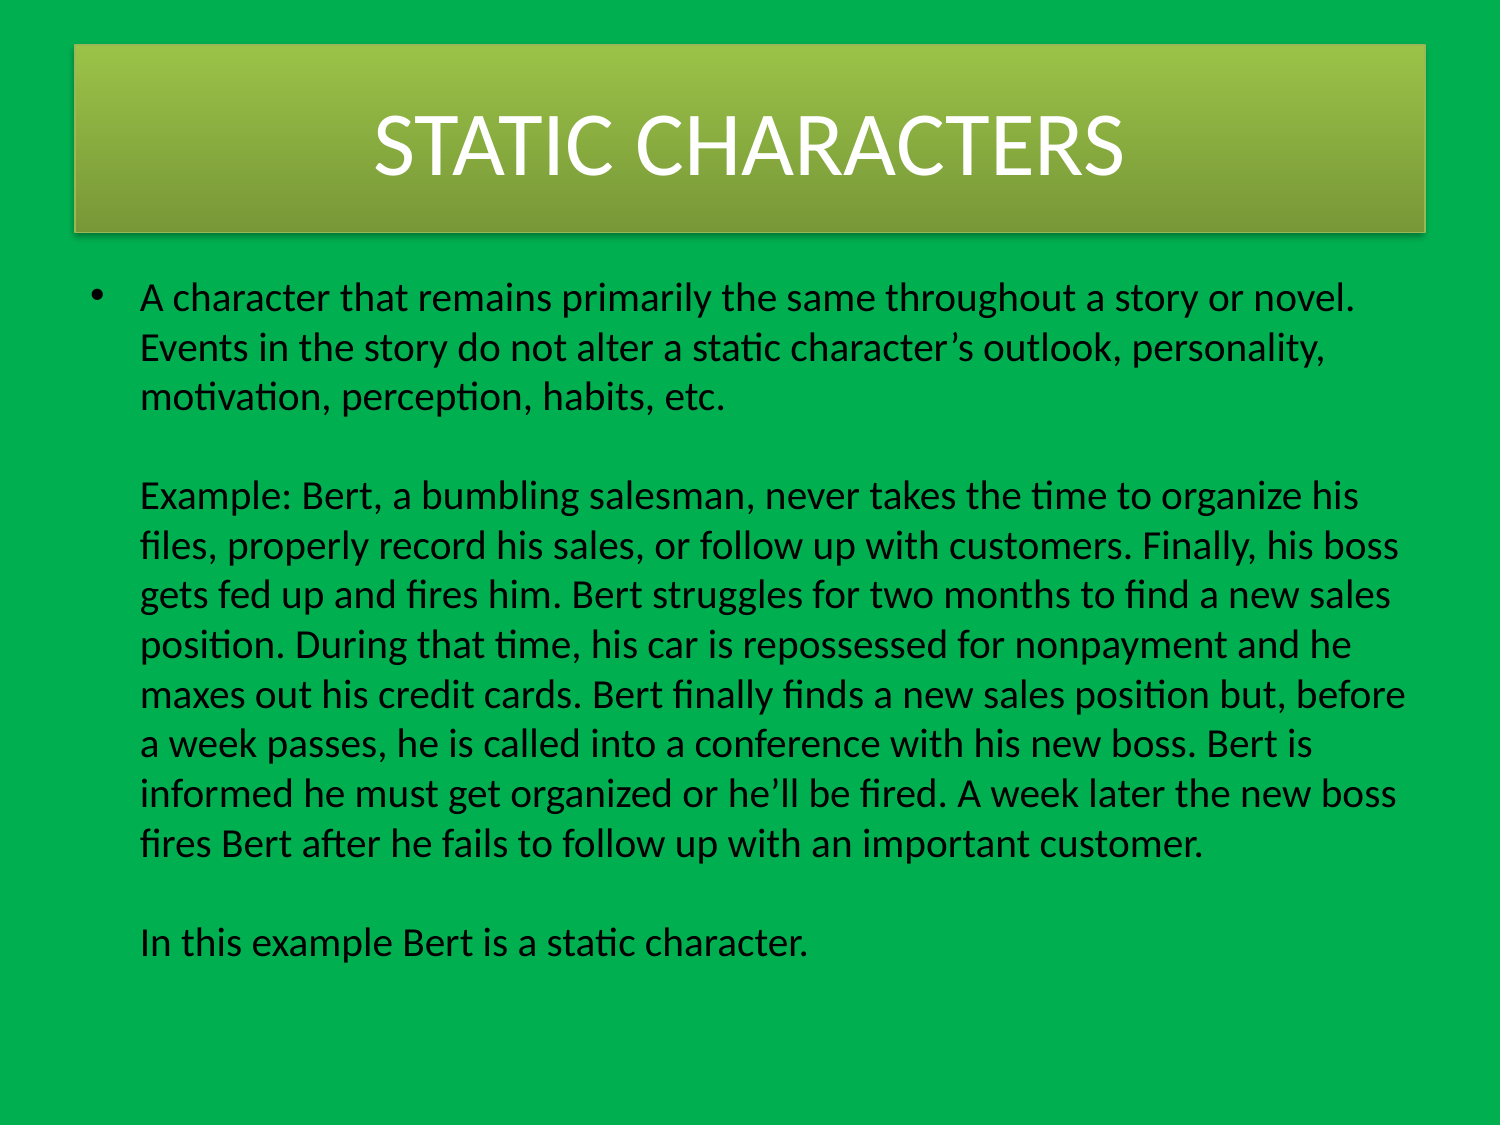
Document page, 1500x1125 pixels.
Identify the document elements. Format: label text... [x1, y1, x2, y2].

title STATIC CHARACTERS [74, 44, 1426, 233]
list A character that remains primarily the same throughout a story or novel. Events in the story do not alter a static character’s outlook, personality, motivation, perception, habits, etc. Example: Bert, a bumbling salesman, never takes the time to organize his files, properly record his sales, or follow up with customers. Finally, his boss gets fed up and fires him. Bert struggles for two months to find a new sales position. During that time, his car is repossessed for nonpayment and he maxes out his credit cards. Bert finally finds a new sales position but, before a week passes, he is called into a conference with his new boss. Bert is informed he must get organized or he’ll be fired. A week later the new boss fires Bert after he fails to follow up with an important customer. In this example Bert is a static character. [75, 262, 1425, 1005]
